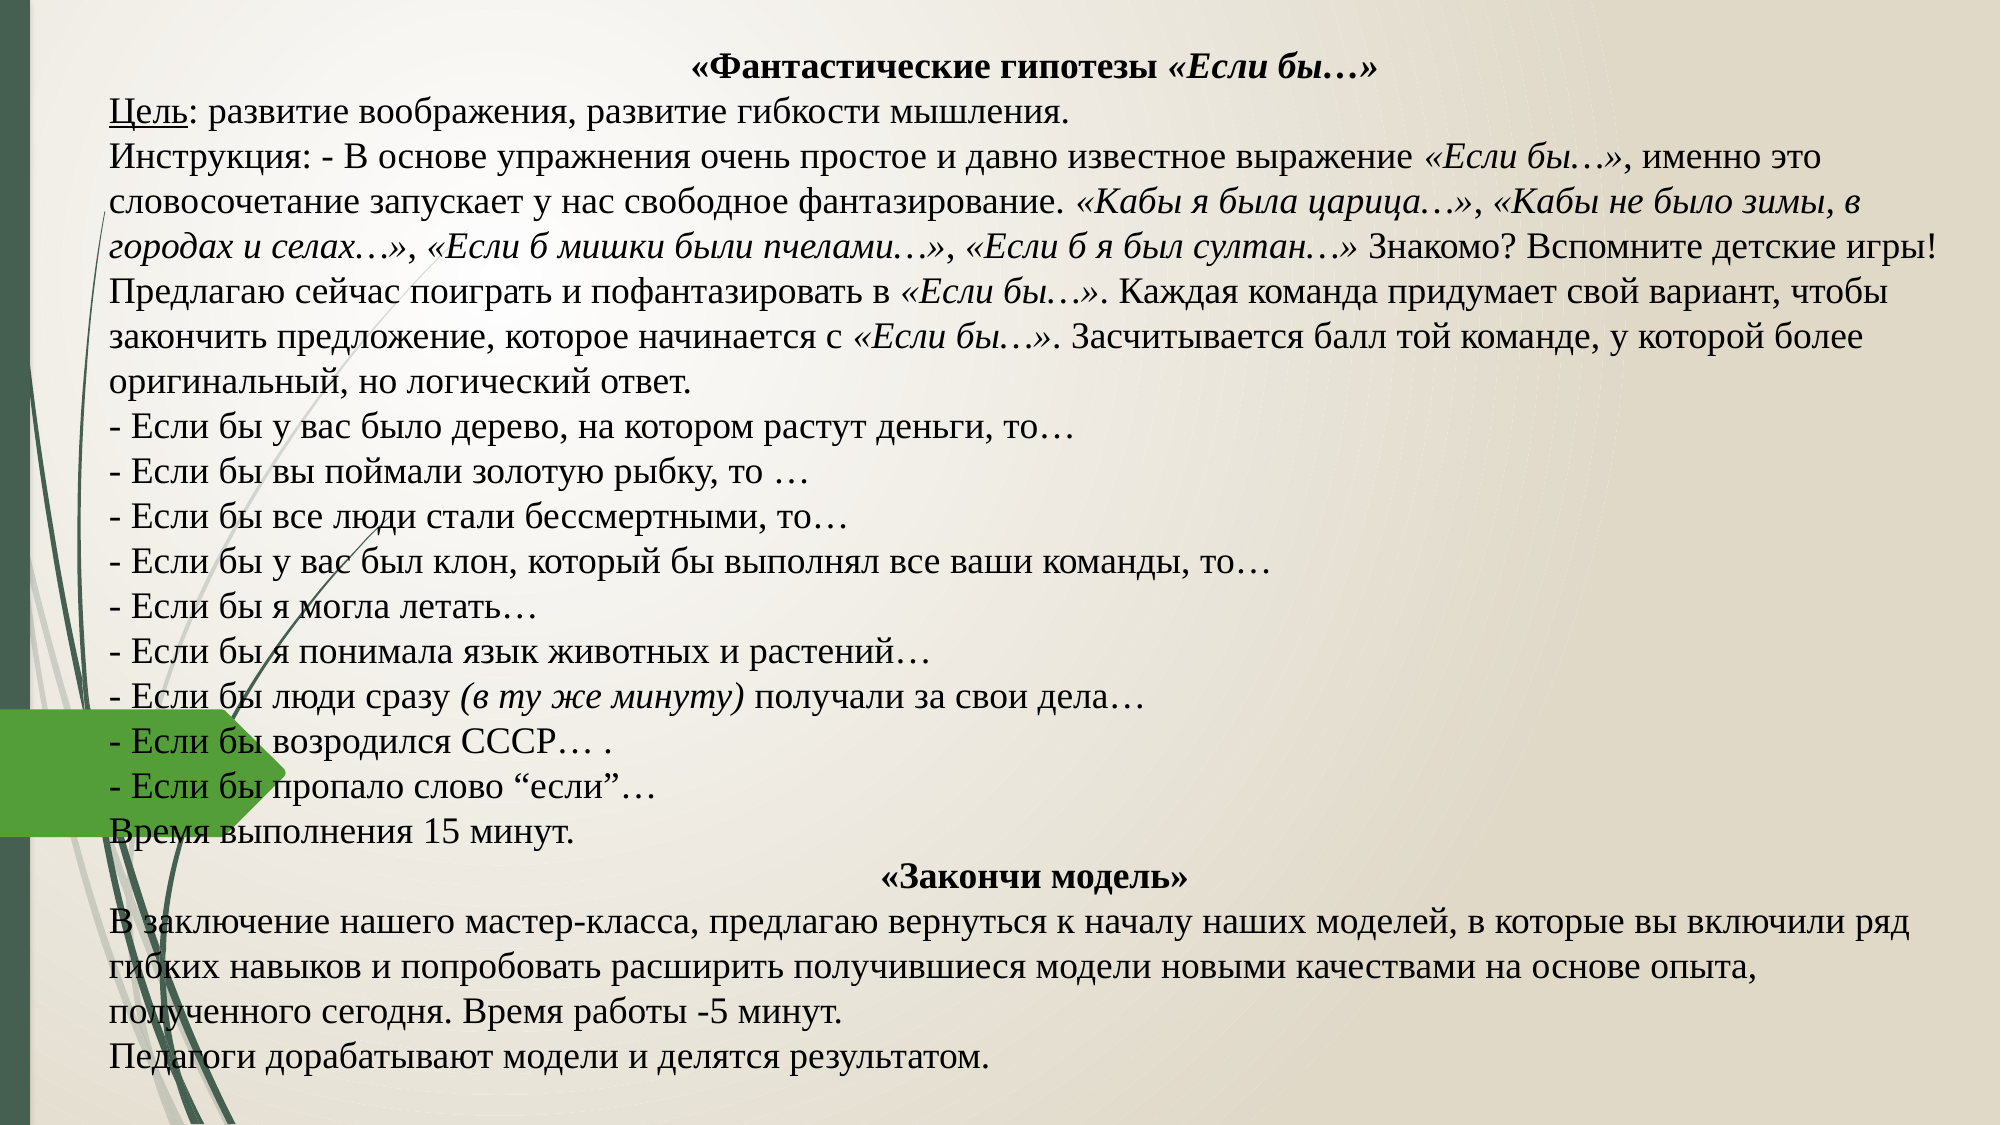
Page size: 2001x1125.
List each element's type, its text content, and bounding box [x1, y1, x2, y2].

text_box «Фантастические гипотезы «Если бы…» Цель: развитие воображения, развитие гибкости мышления. Инструкция: - В основе упражнения очень простое и давно известное выражение «Если бы…», именно это словосочетание запускает у нас свободное фантазирование. «Кабы я была царица…», «Кабы не было зимы, в городах и селах…», «Если б мишки были пчелами…», «Если б я был султан…» Знакомо? Вспомните детские игры! Предлагаю сейчас поиграть и пофантазировать в «Если бы…». Каждая команда придумает свой вариант, чтобы закончить предложение, которое начинается с «Если бы…». Засчитывается балл той команде, у которой более оригинальный, но логический ответ. - Если бы у вас было дерево, на котором растут деньги, то… - Если бы вы поймали золотую рыбку, то … - Если бы все люди стали бессмертными, то… - Если бы у вас был клон, который бы выполнял все ваши команды, то… - Если бы я могла летать… - Если бы я понимала язык животных и растений… - Если бы люди сразу (в ту же минуту) получали за свои дела… - Если бы возродился СССР… . - Если бы пропало слово “если”… Время выполнения 15 минут. «Закончи модель» В заключение нашего мастер-класса, предлагаю вернуться к началу наших моделей, в которые вы включили ряд гибких навыков и попробовать расширить получившиеся модели новыми качествами на основе опыта, полученного сегодня. Время работы -5 минут. Педагоги дорабатывают модели и делятся результатом. [93, 33, 1967, 1111]
